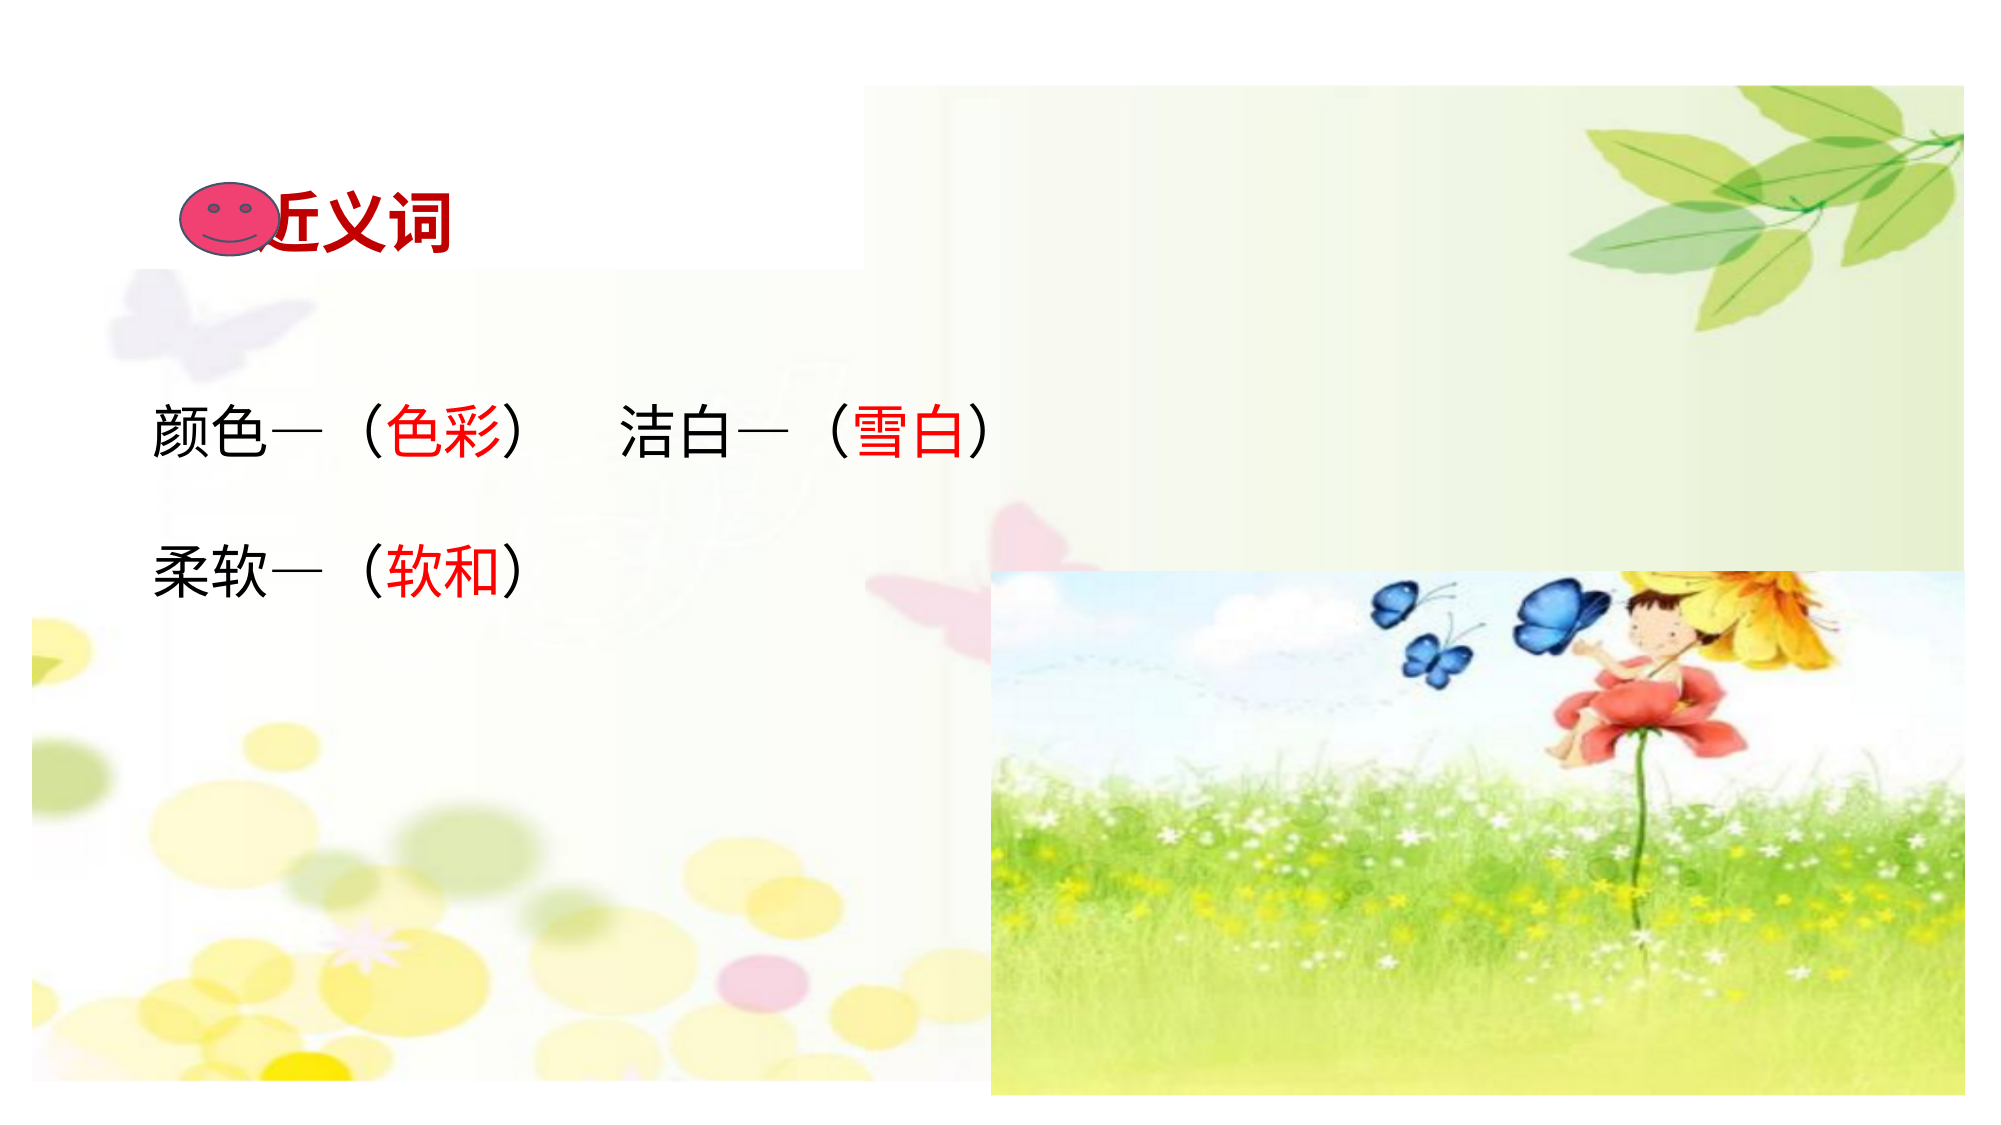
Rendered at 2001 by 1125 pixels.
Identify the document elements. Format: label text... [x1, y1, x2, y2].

text_box [180, 183, 280, 256]
picture [32, 84, 1965, 1104]
list 近义词 [137, 182, 864, 269]
